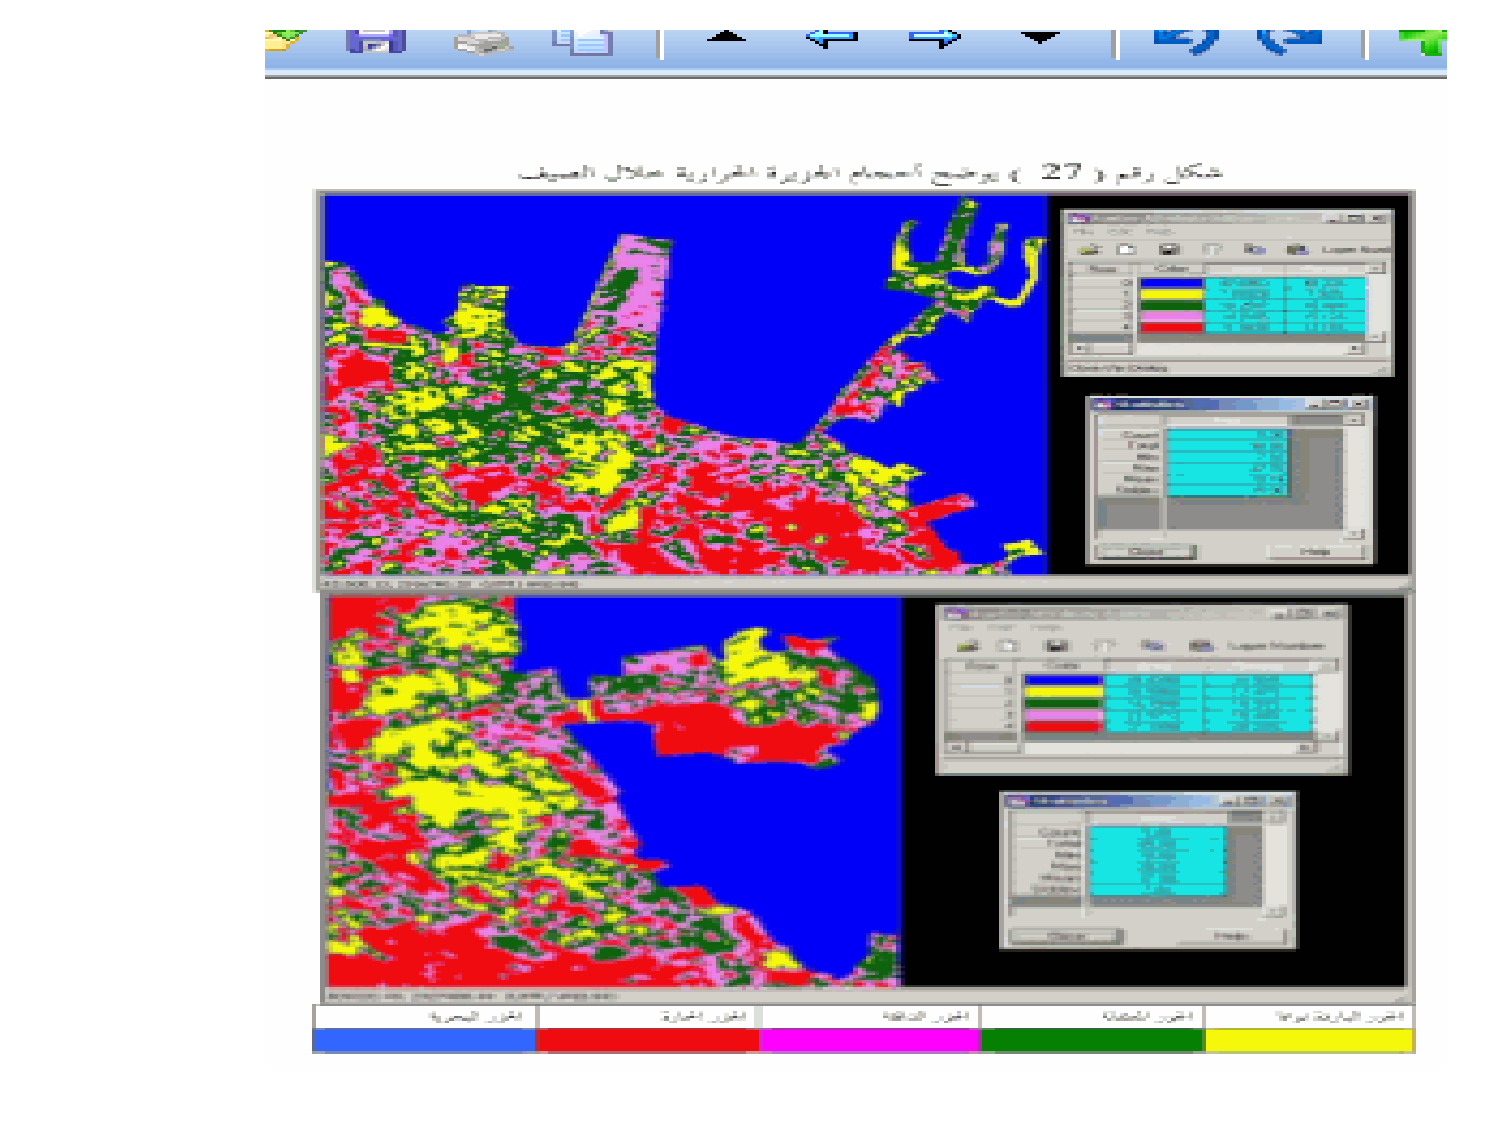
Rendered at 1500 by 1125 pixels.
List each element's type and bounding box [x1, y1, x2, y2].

picture [265, 30, 1448, 1071]
